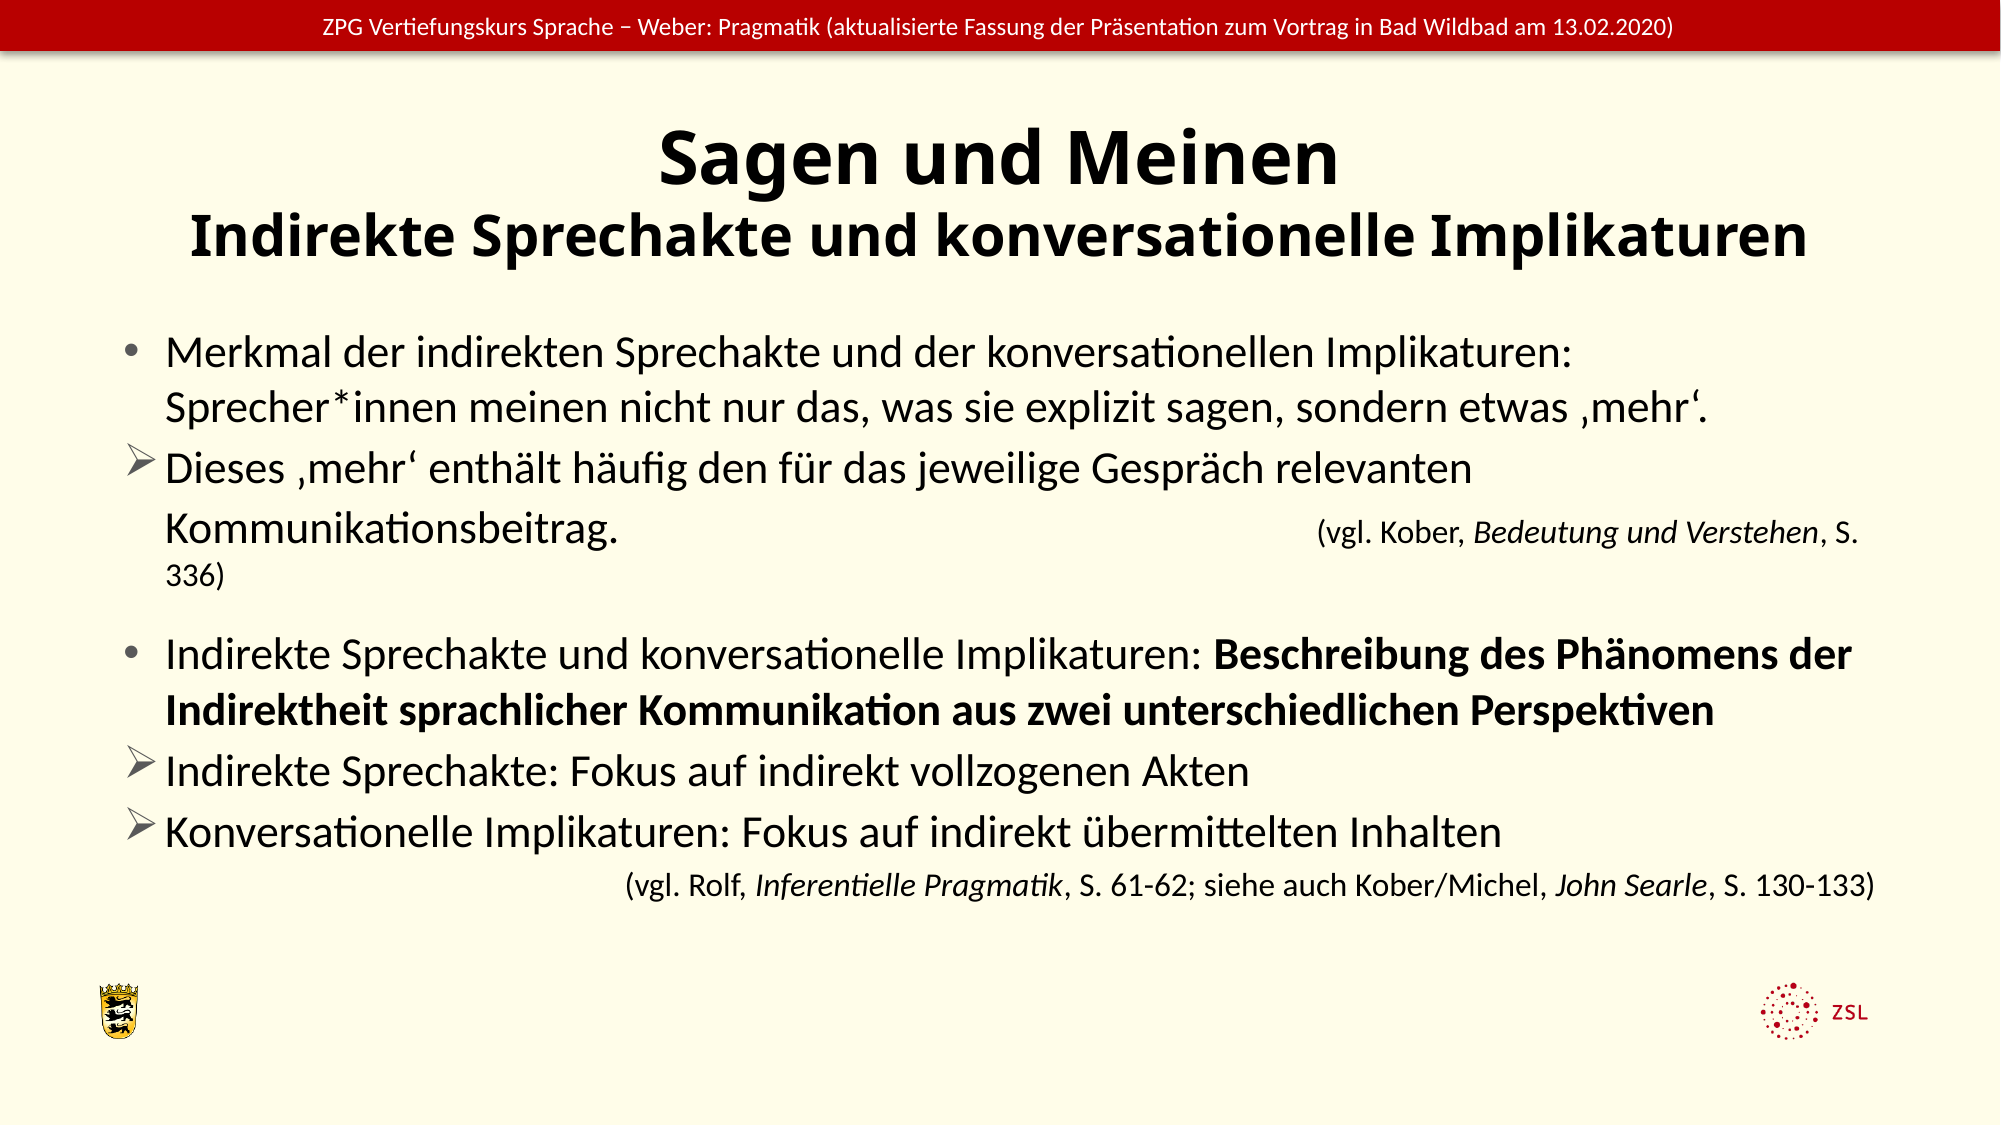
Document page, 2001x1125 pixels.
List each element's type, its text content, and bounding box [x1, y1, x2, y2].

list Merkmal der indirekten Sprechakte und der konversationellen Implikaturen: Sprecher*innen meinen nicht nur das, was sie explizit sagen, sondern etwas ‚mehr‘. Dieses ‚mehr‘ enthält häufig den für das jeweilige Gespräch relevanten Kommunikationsbeitrag. (vgl. Kober, Bedeutung und Verstehen, S. 336) Indirekte Sprechakte und konversationelle Implikaturen: Beschreibung des Phänomens der Indirektheit sprachlicher Kommunikation aus zwei unterschiedlichen Perspektiven Indirekte Sprechakte: Fokus auf indirekt vollzogenen Akten Konversationelle Implikaturen: Fokus auf indirekt übermittelten Inhalten (vgl. Rolf, Inferentielle Pragmatik, S. 61-62; siehe auch Kober/Michel, John Searle, S. 130-133) [90, 314, 1891, 976]
picture [1746, 976, 1882, 1054]
title Sagen und Meinen Indirekte Sprechakte und konversationelle Implikaturen [99, 101, 1900, 277]
picture [98, 981, 140, 1041]
